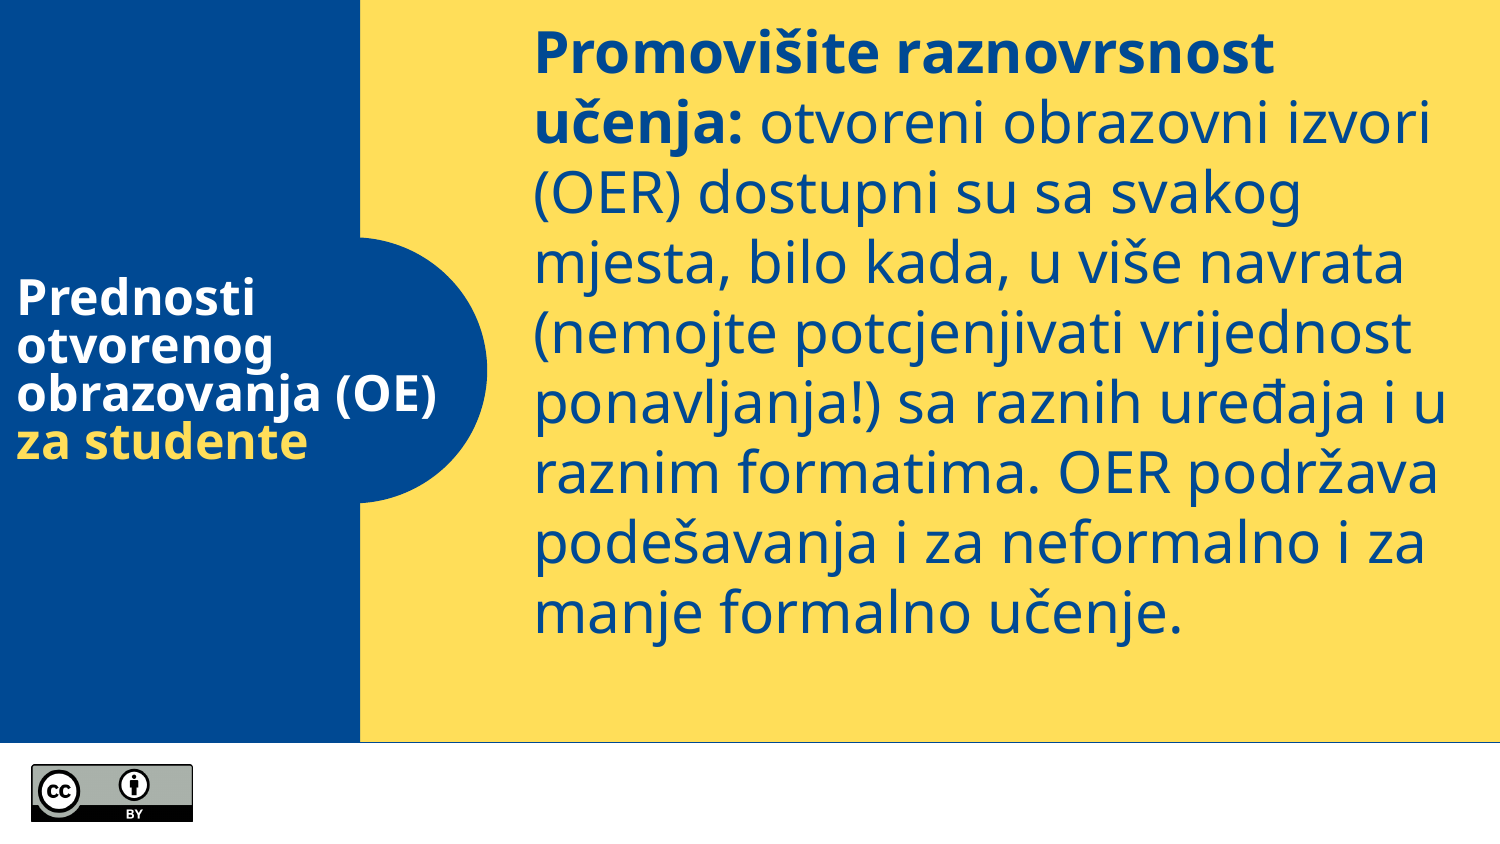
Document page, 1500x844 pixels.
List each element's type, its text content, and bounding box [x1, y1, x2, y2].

text_box [284, 485, 421, 504]
text_box Promovišite raznovrsnost učenja: otvoreni obrazovni izvori (OER) dostupni su sa svakog mjesta, bilo kada, u više navrata (nemojte potcjenjivati vrijednost ponavljanja!) sa raznih uređaja i u raznim formatima. OER podržava podešavanja i za neformalno i za manje formalno učenje. [518, 0, 1500, 660]
picture [31, 764, 193, 822]
text_box [0, 0, 361, 742]
text_box Prednosti otvorenog obrazovanja (OE) za studente [1, 262, 488, 485]
text_box [0, 750, 1500, 844]
text_box [274, 237, 431, 262]
